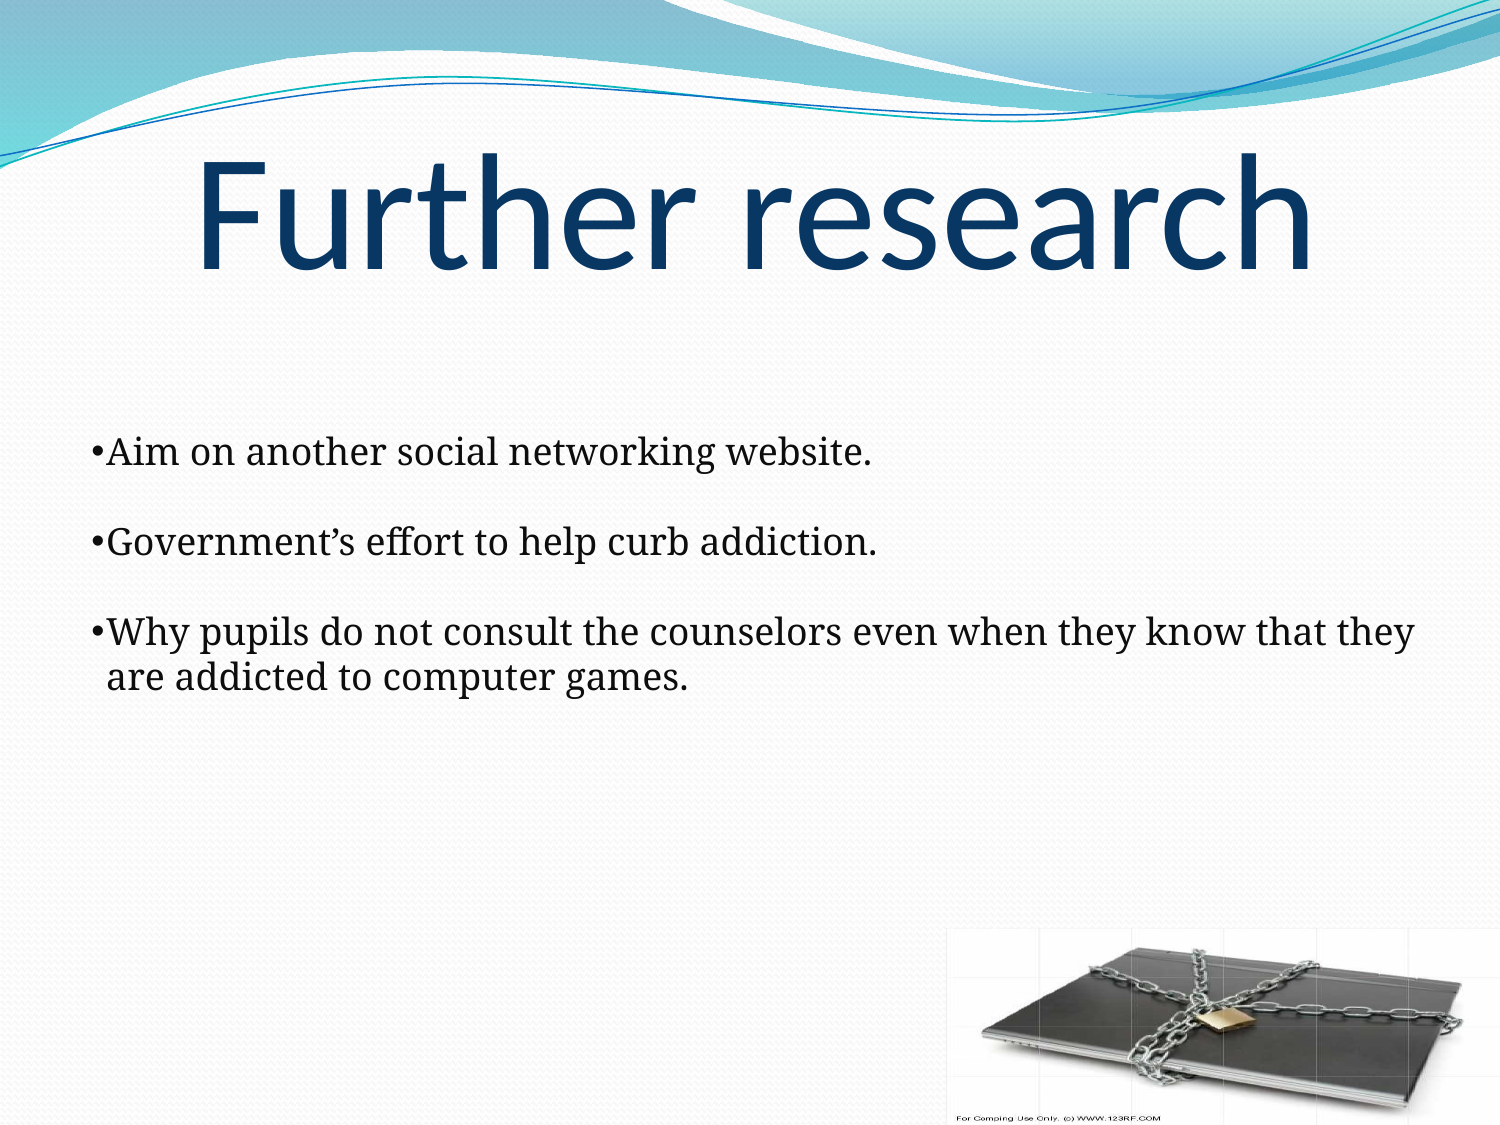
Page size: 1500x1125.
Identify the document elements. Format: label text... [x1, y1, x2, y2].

title Further research [75, 115, 1438, 303]
text_box Aim on another social networking website. Government’s effort to help curb addiction. Why pupils do not consult the counselors even when they know that they are addicted to computer games. [76, 420, 1436, 706]
picture [946, 928, 1500, 1125]
